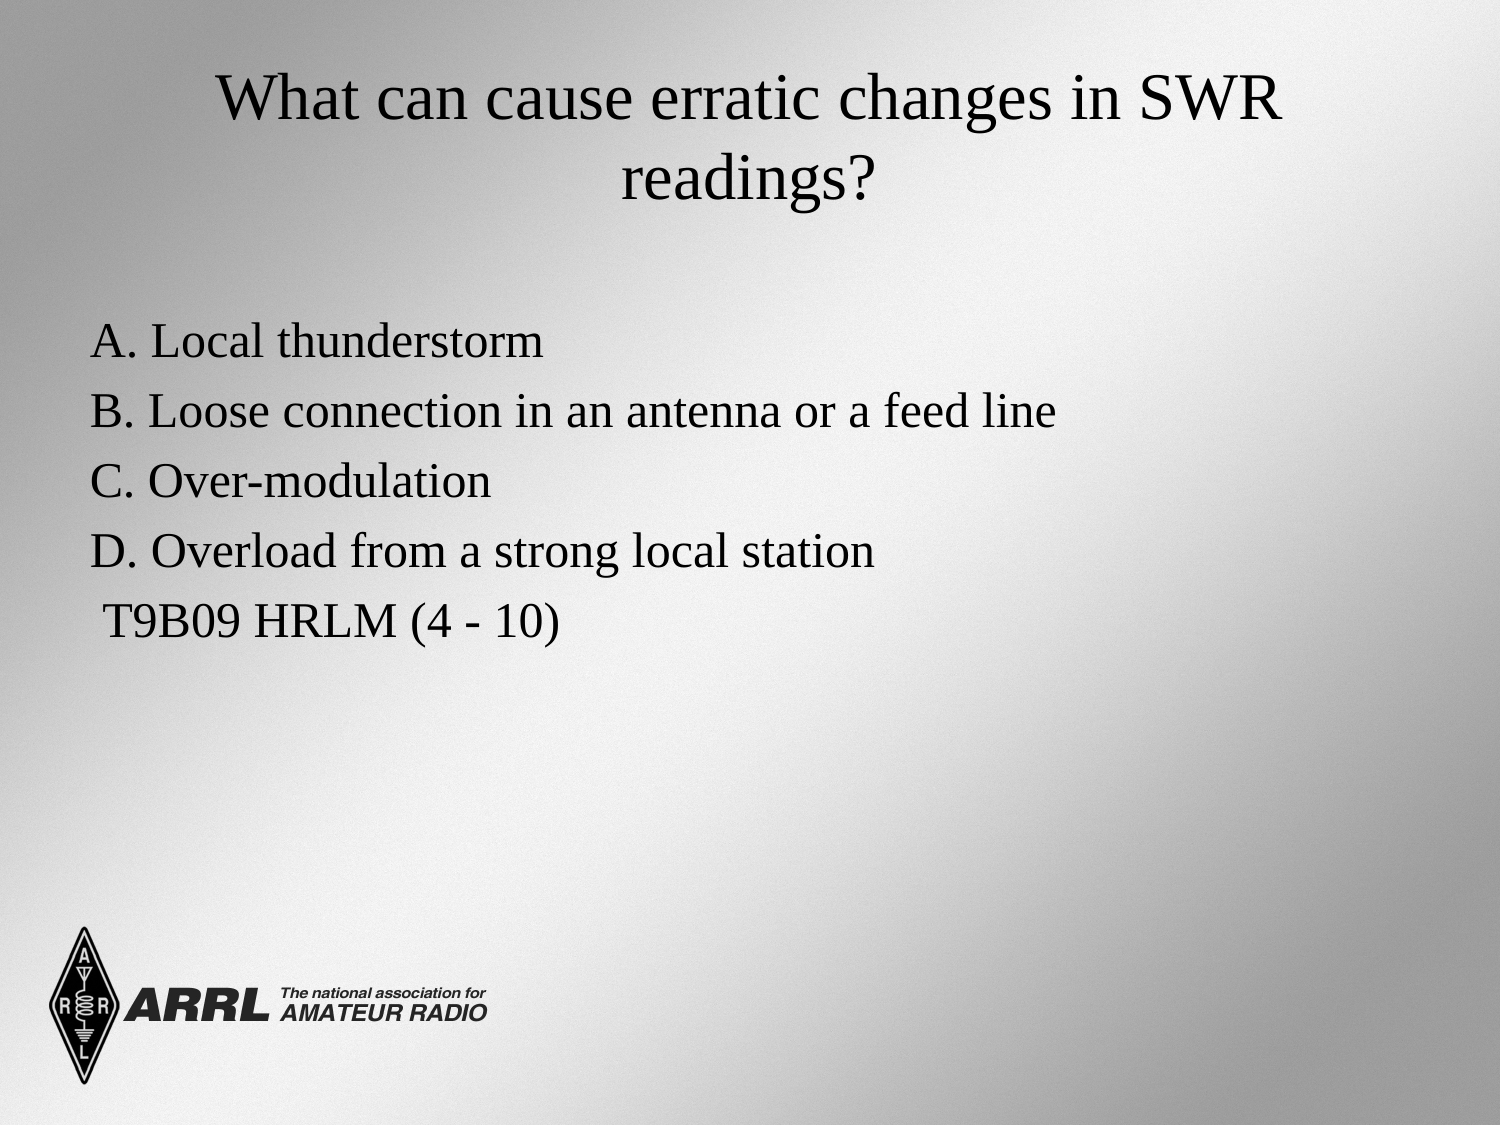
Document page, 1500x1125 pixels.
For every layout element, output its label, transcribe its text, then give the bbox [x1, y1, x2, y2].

list A. Local thunderstorm B. Loose connection in an antenna or a feed line C. Over-modulation D. Overload from a strong local station T9B09 HRLM (4 - 10) [75, 299, 1425, 1005]
title What can cause erratic changes in SWR readings? [75, 45, 1425, 233]
picture [0, 0, 1500, 1125]
